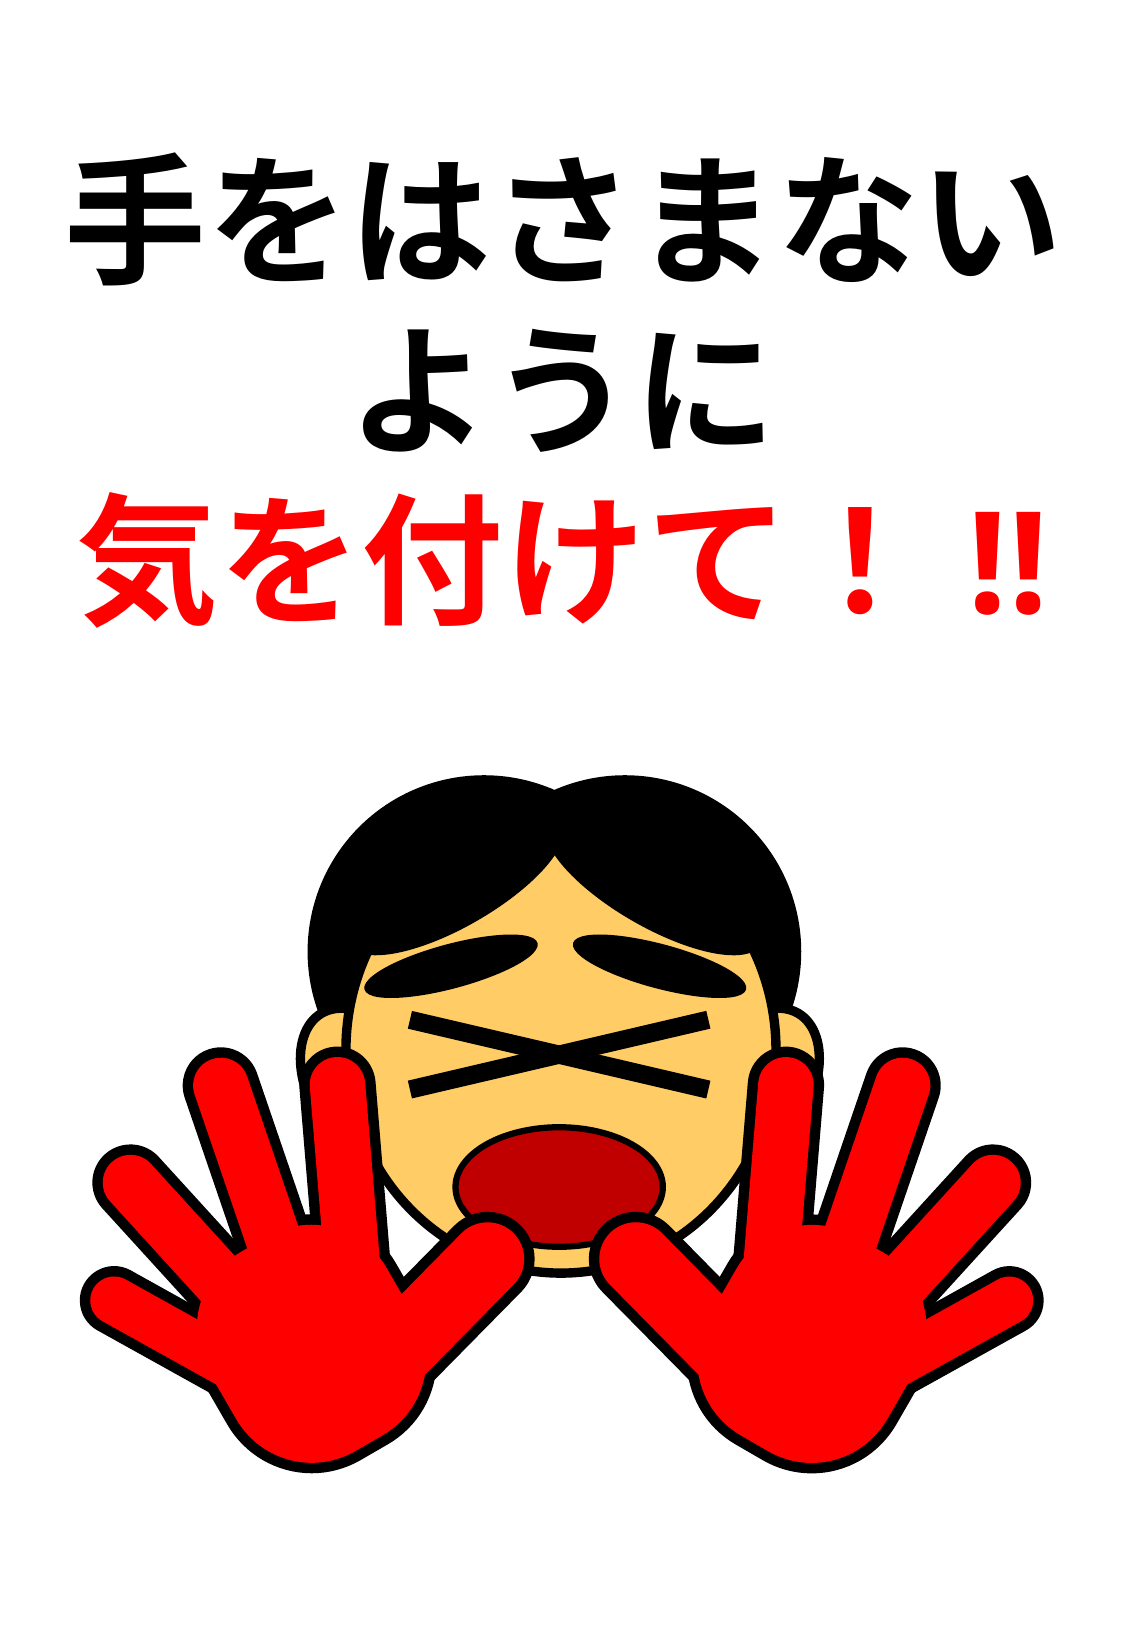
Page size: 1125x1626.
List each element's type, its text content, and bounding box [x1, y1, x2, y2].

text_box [63, 775, 1060, 1461]
text_box 手をはさまないように 気を付けて！!! [1, 124, 1125, 650]
